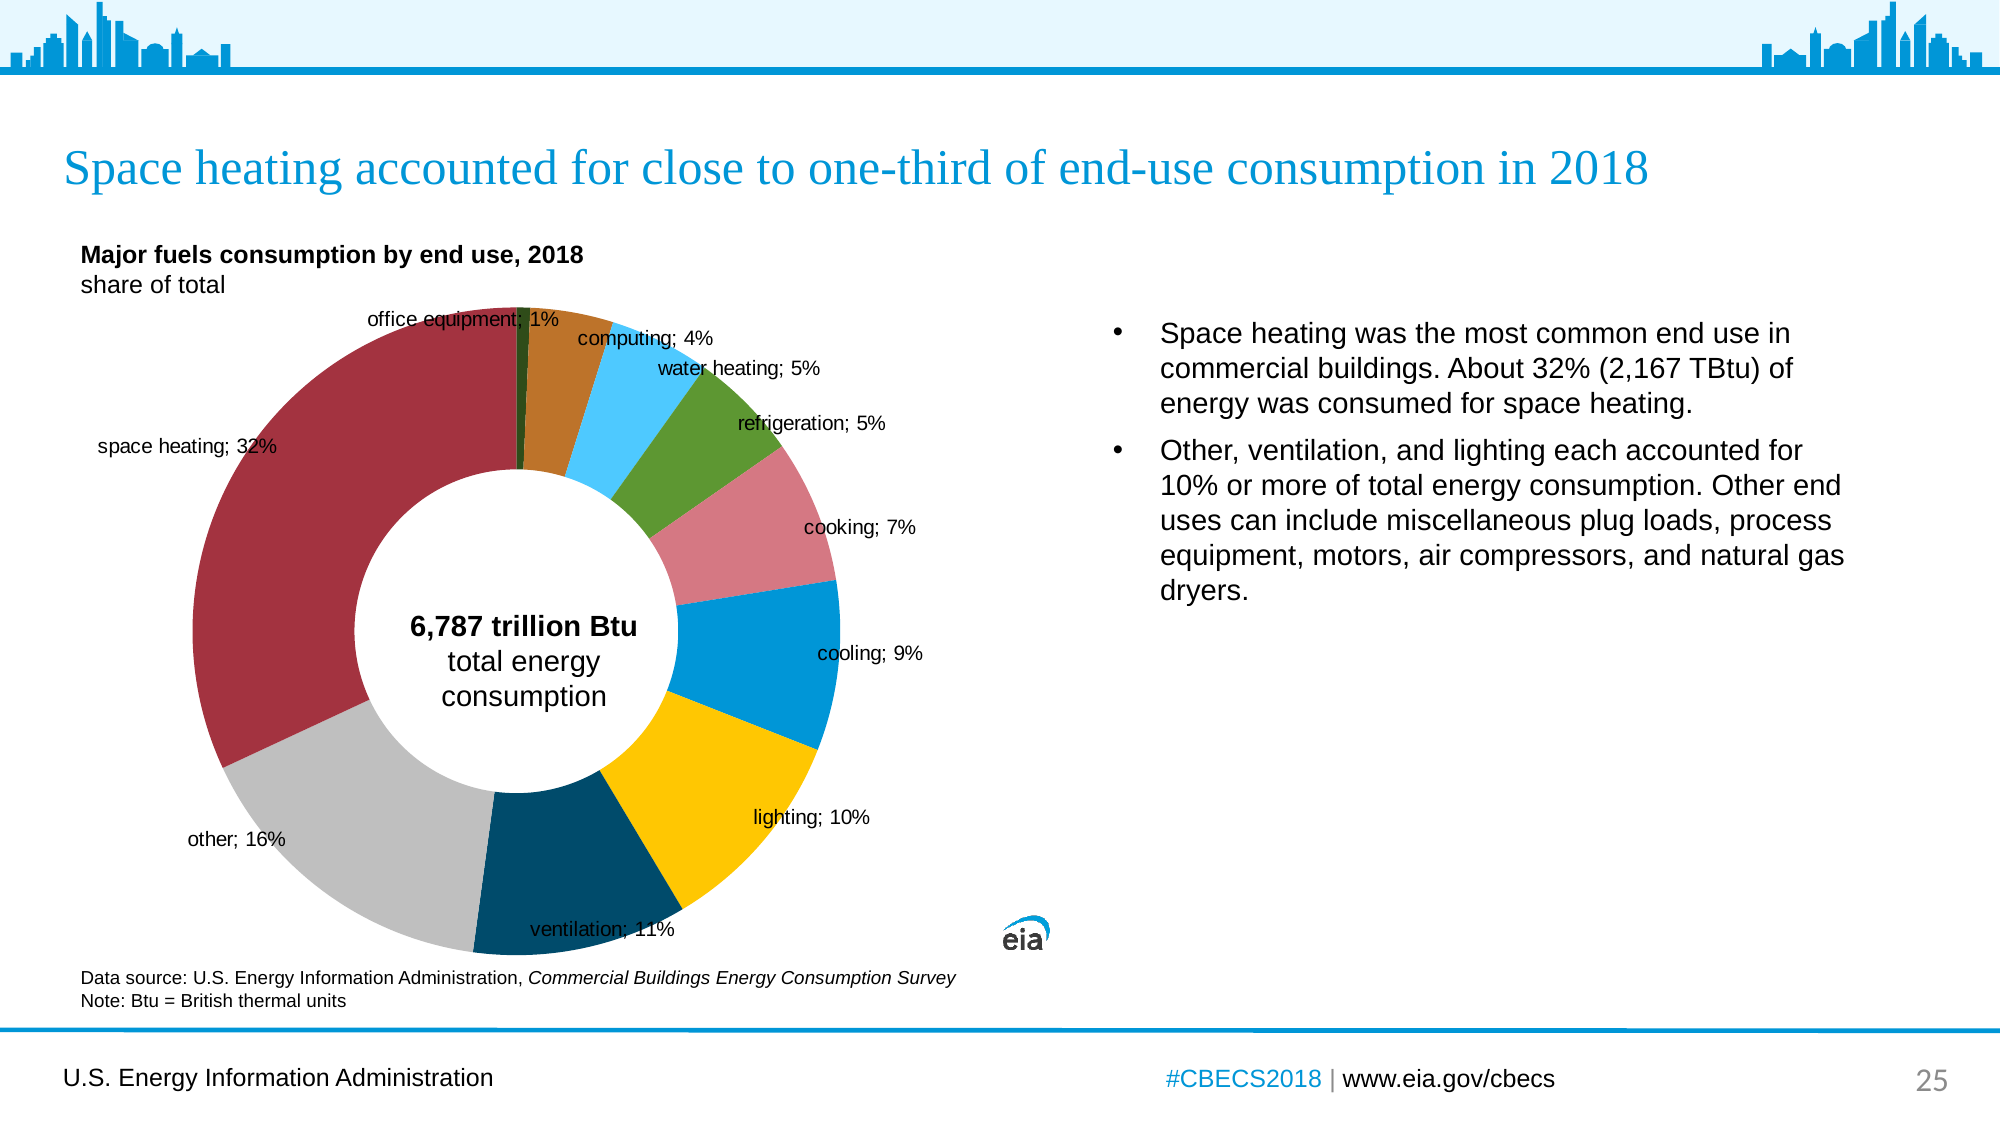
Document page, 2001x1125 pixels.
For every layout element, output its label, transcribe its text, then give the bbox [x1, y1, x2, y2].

title Space heating accounted for close to one-third of end-use consumption in 2018 [48, 77, 1952, 202]
chart [65, 293, 983, 969]
text_box Data source: U.S. Energy Information Administration, Commercial Buildings Energy Consumption Survey Note: Btu = British thermal units [65, 958, 1099, 1019]
footer #CBECS2018 | www.eia.gov/cbecs [1023, 1047, 1699, 1107]
picture [1001, 913, 1051, 952]
slide_number 25 [1886, 1048, 1978, 1109]
text_box Major fuels consumption by end use, 2018 share of total [65, 231, 1026, 306]
text_box Space heating was the most common end use in commercial buildings. About 32% (2,167 TBtu) of energy was consumed for space heating. Other, ventilation, and lighting each accounted for 10% or more of total energy consumption. Other end uses can include miscellaneous plug loads, process equipment, motors, air compressors, and natural gas dryers. [1098, 306, 1869, 614]
